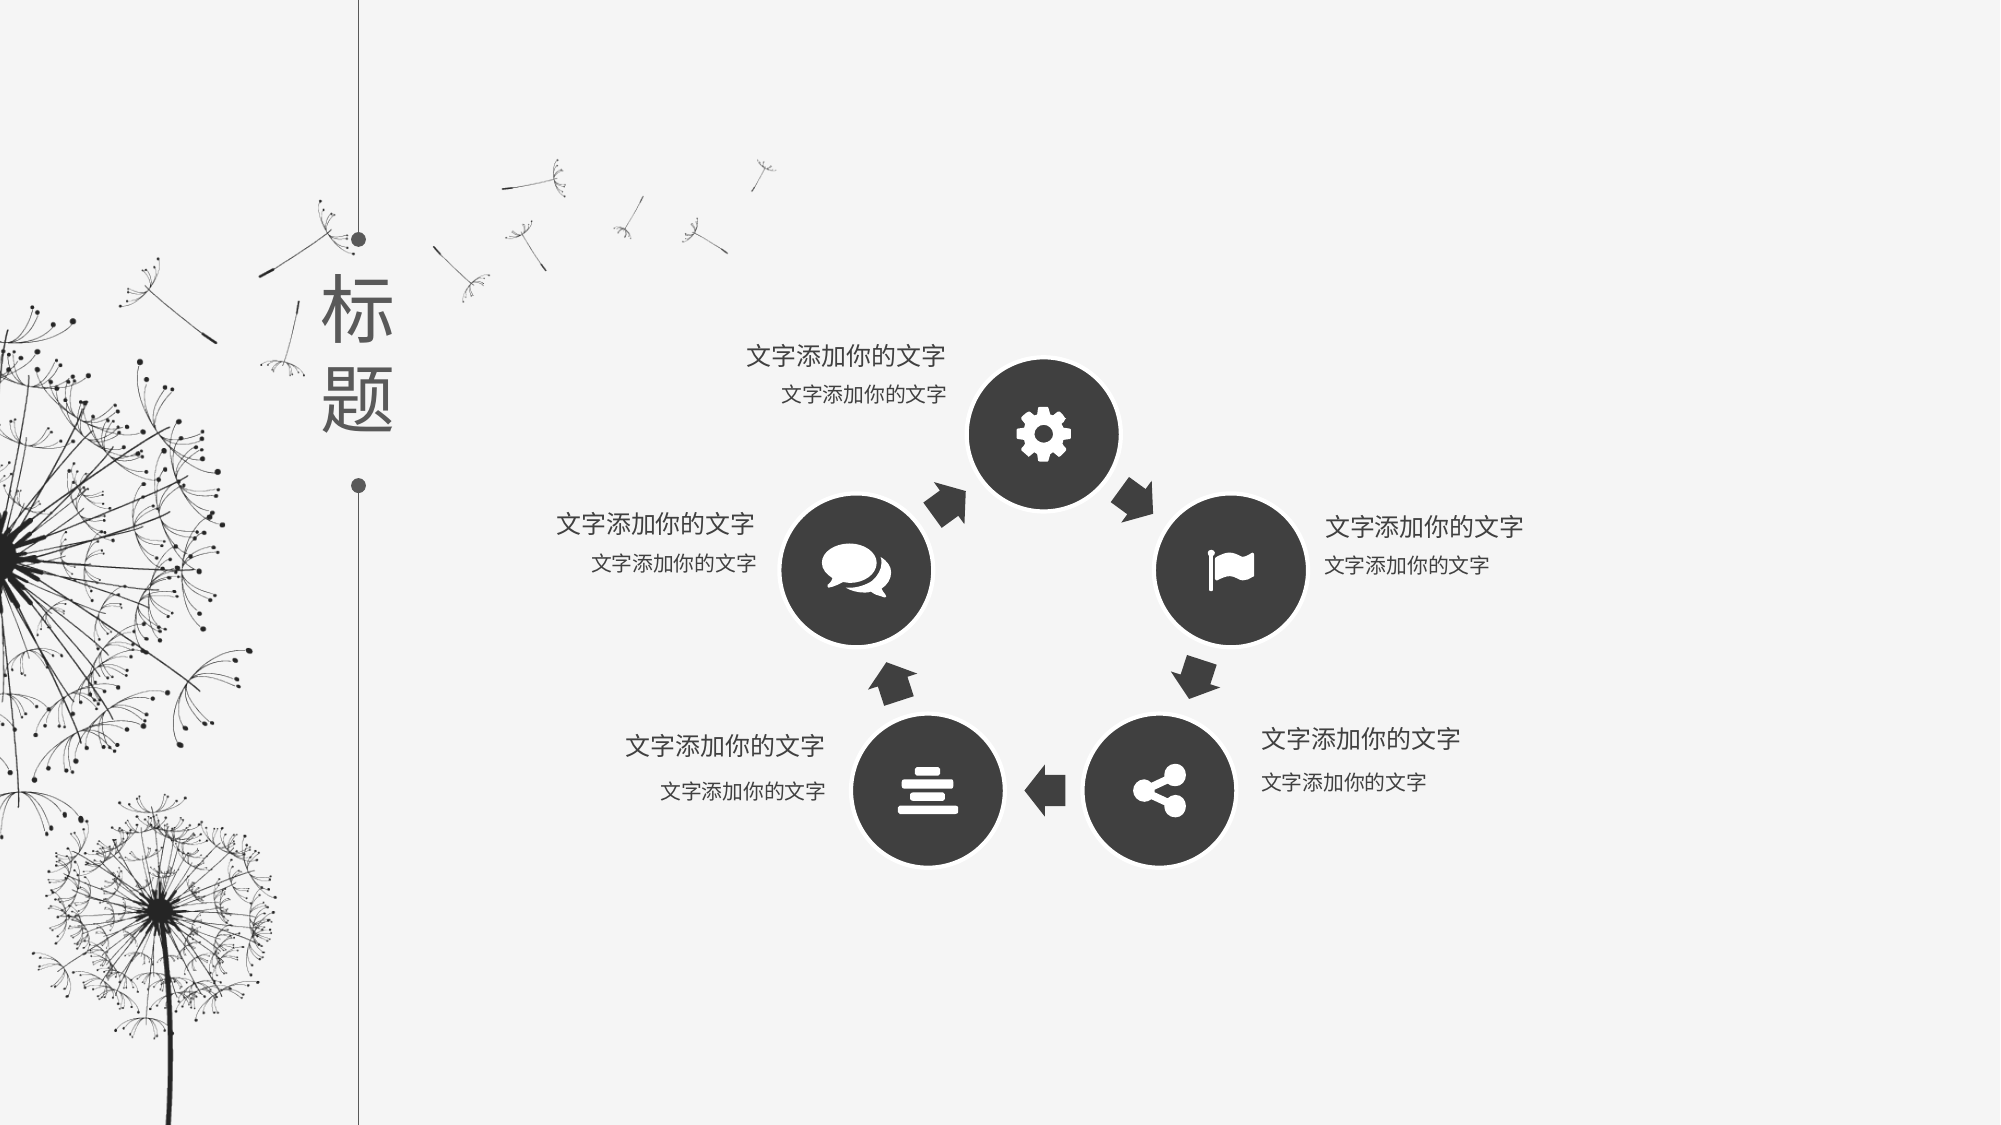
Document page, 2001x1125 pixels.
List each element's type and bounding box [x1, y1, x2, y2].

text_box [923, 482, 966, 528]
text_box [910, 792, 945, 801]
text_box [1260, 723, 1581, 795]
text_box [1207, 549, 1215, 592]
text_box [848, 711, 1007, 870]
text_box [506, 730, 827, 804]
text_box [1133, 763, 1186, 818]
text_box [0, 0, 815, 1125]
text_box [897, 805, 959, 815]
text_box [1170, 654, 1221, 699]
text_box [1110, 476, 1154, 523]
text_box [914, 767, 941, 776]
text_box [867, 662, 918, 706]
text_box [901, 779, 954, 789]
text_box [845, 556, 892, 598]
text_box [1016, 406, 1071, 462]
text_box [437, 508, 758, 577]
text_box [819, 491, 936, 650]
text_box [964, 355, 1123, 514]
text_box [1024, 764, 1066, 817]
text_box [821, 543, 877, 588]
text_box [627, 340, 948, 407]
text_box [1214, 552, 1255, 581]
text_box [1080, 711, 1239, 870]
text_box [1323, 511, 1644, 579]
text_box [1151, 491, 1311, 650]
